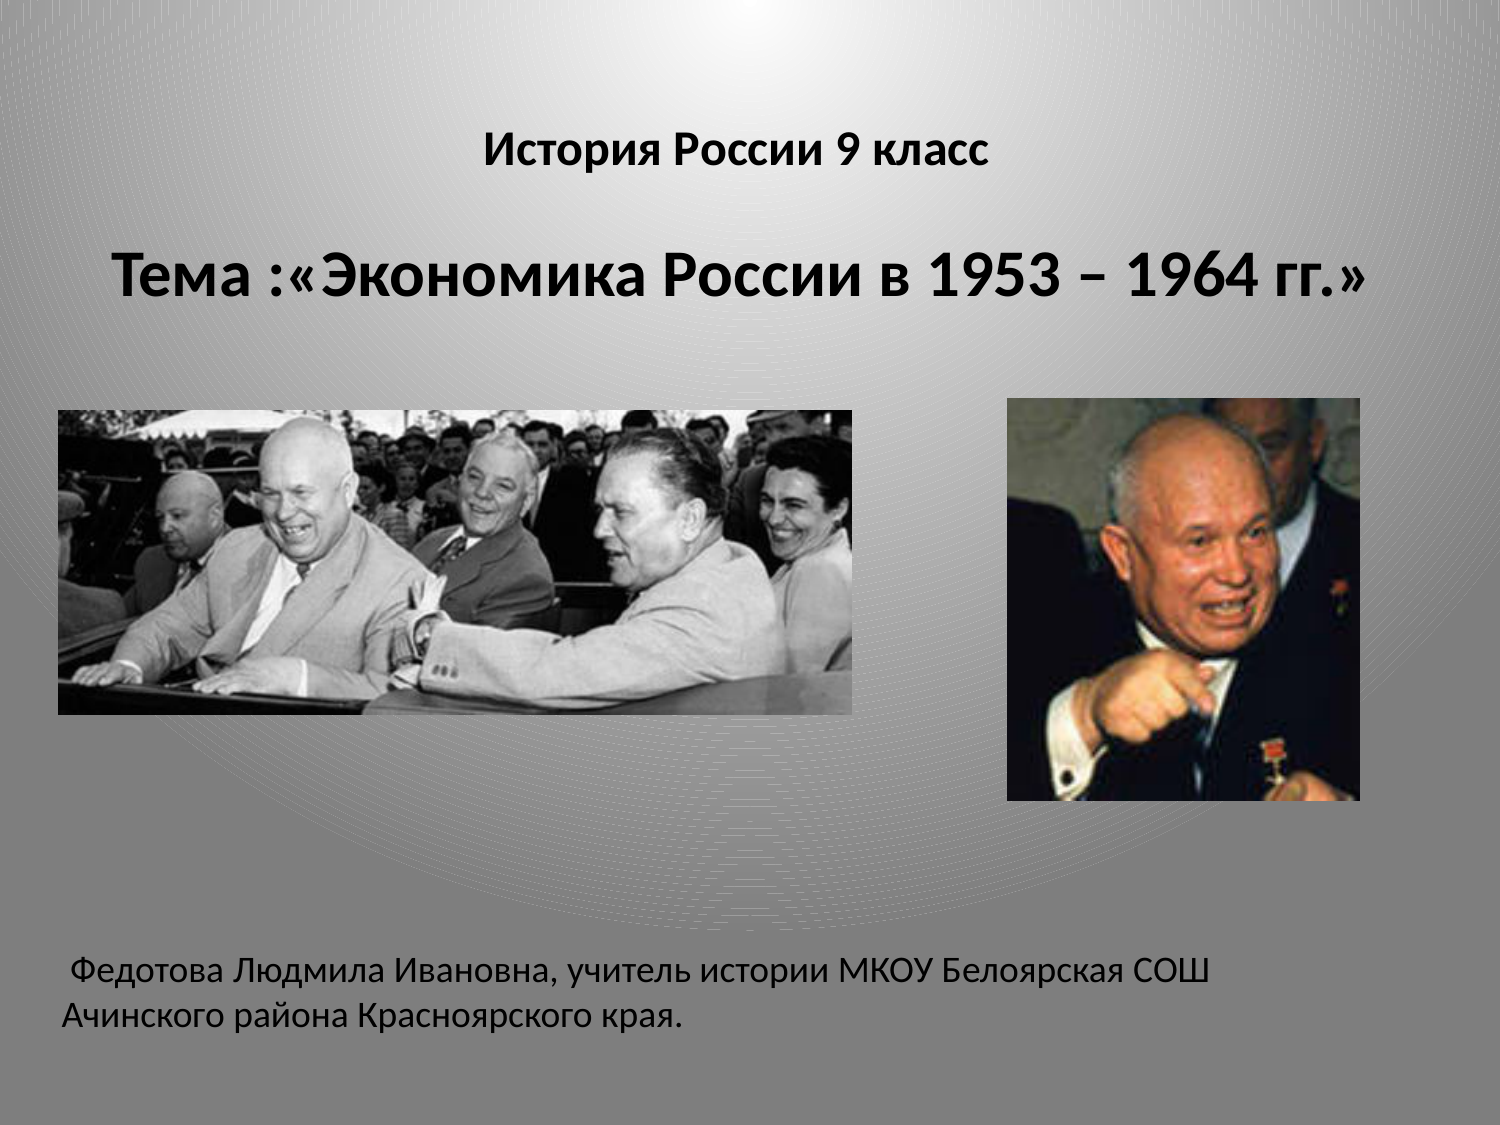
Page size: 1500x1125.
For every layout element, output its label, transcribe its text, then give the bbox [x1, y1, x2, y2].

list Тема :«Экономика России в 1953 – 1964 гг.» [75, 222, 1425, 937]
picture [1007, 398, 1360, 802]
picture [58, 409, 852, 716]
text_box Федотова Людмила Ивановна, учитель истории МКОУ Белоярская СОШ Ачинского района Красноярского края. [46, 937, 1454, 1043]
title История России 9 класс [75, 45, 1425, 222]
